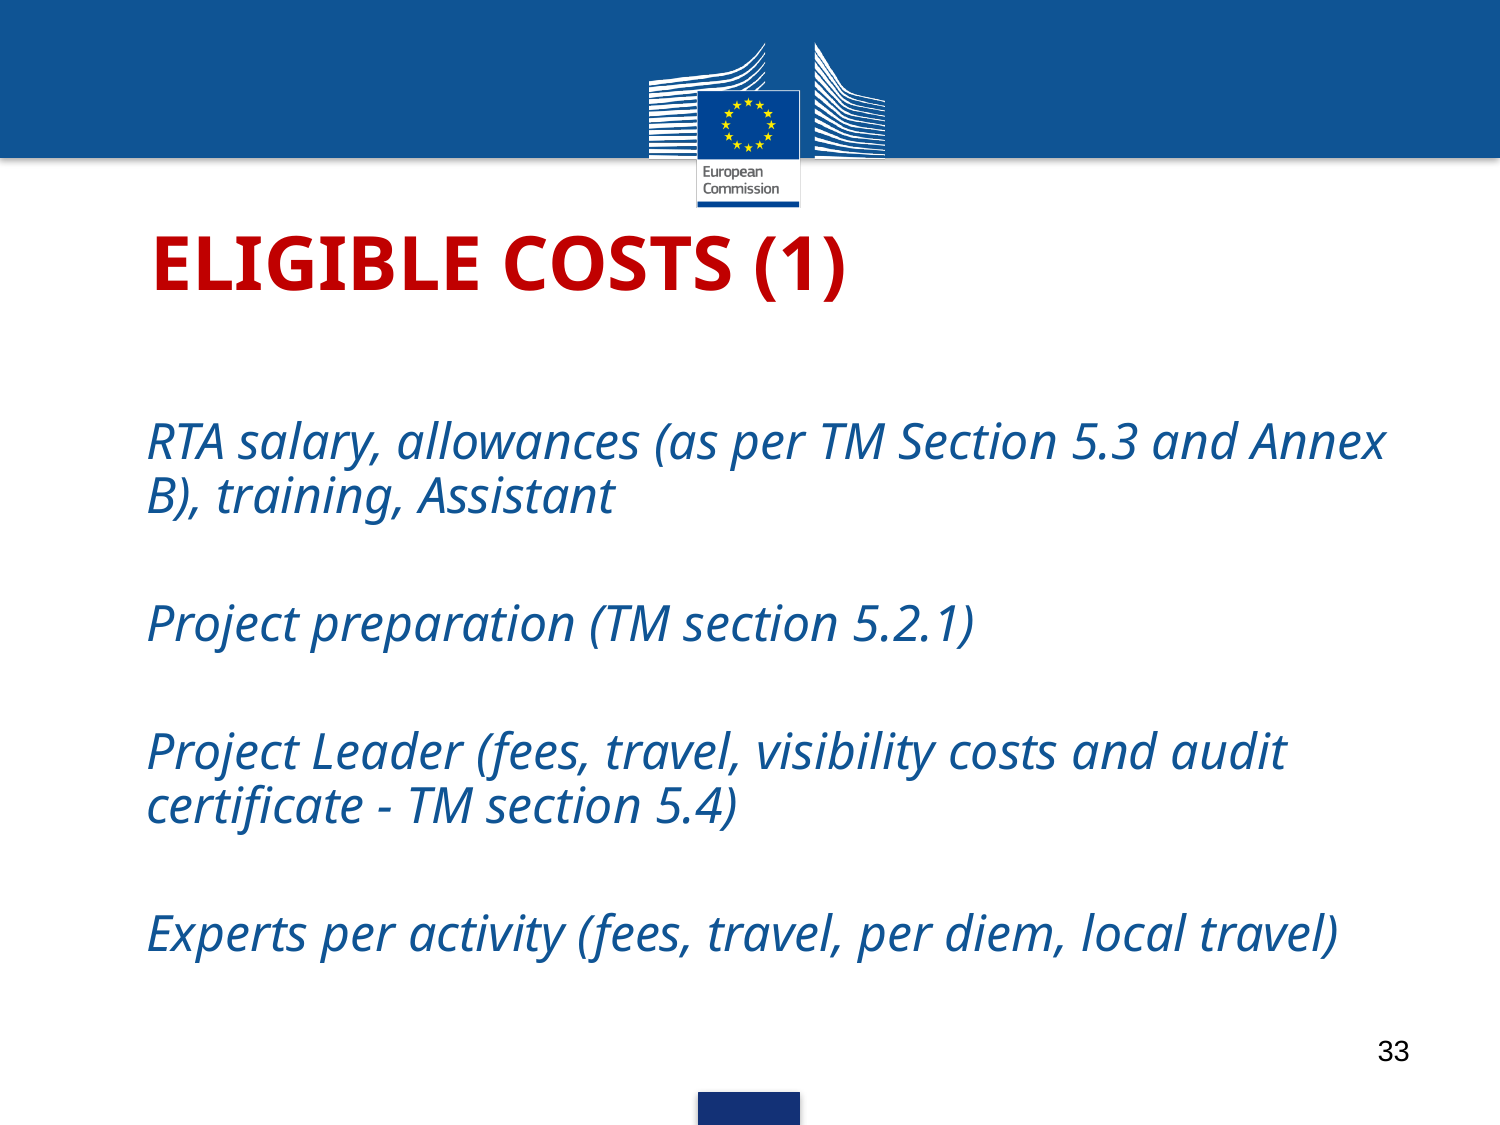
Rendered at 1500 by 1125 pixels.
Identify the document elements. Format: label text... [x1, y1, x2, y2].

picture [649, 42, 885, 208]
slide_number 33 [1074, 1024, 1425, 1103]
title ELIGIBLE COSTS (1) [76, 208, 1427, 313]
list RTA salary, allowances (as per TM Section 5.3 and Annex B), training, Assistant Project preparation (TM section 5.2.1) Project Leader (fees, travel, visibility costs and audit certificate - TM section 5.4) Experts per activity (fees, travel, per diem, local travel) [75, 408, 1425, 988]
